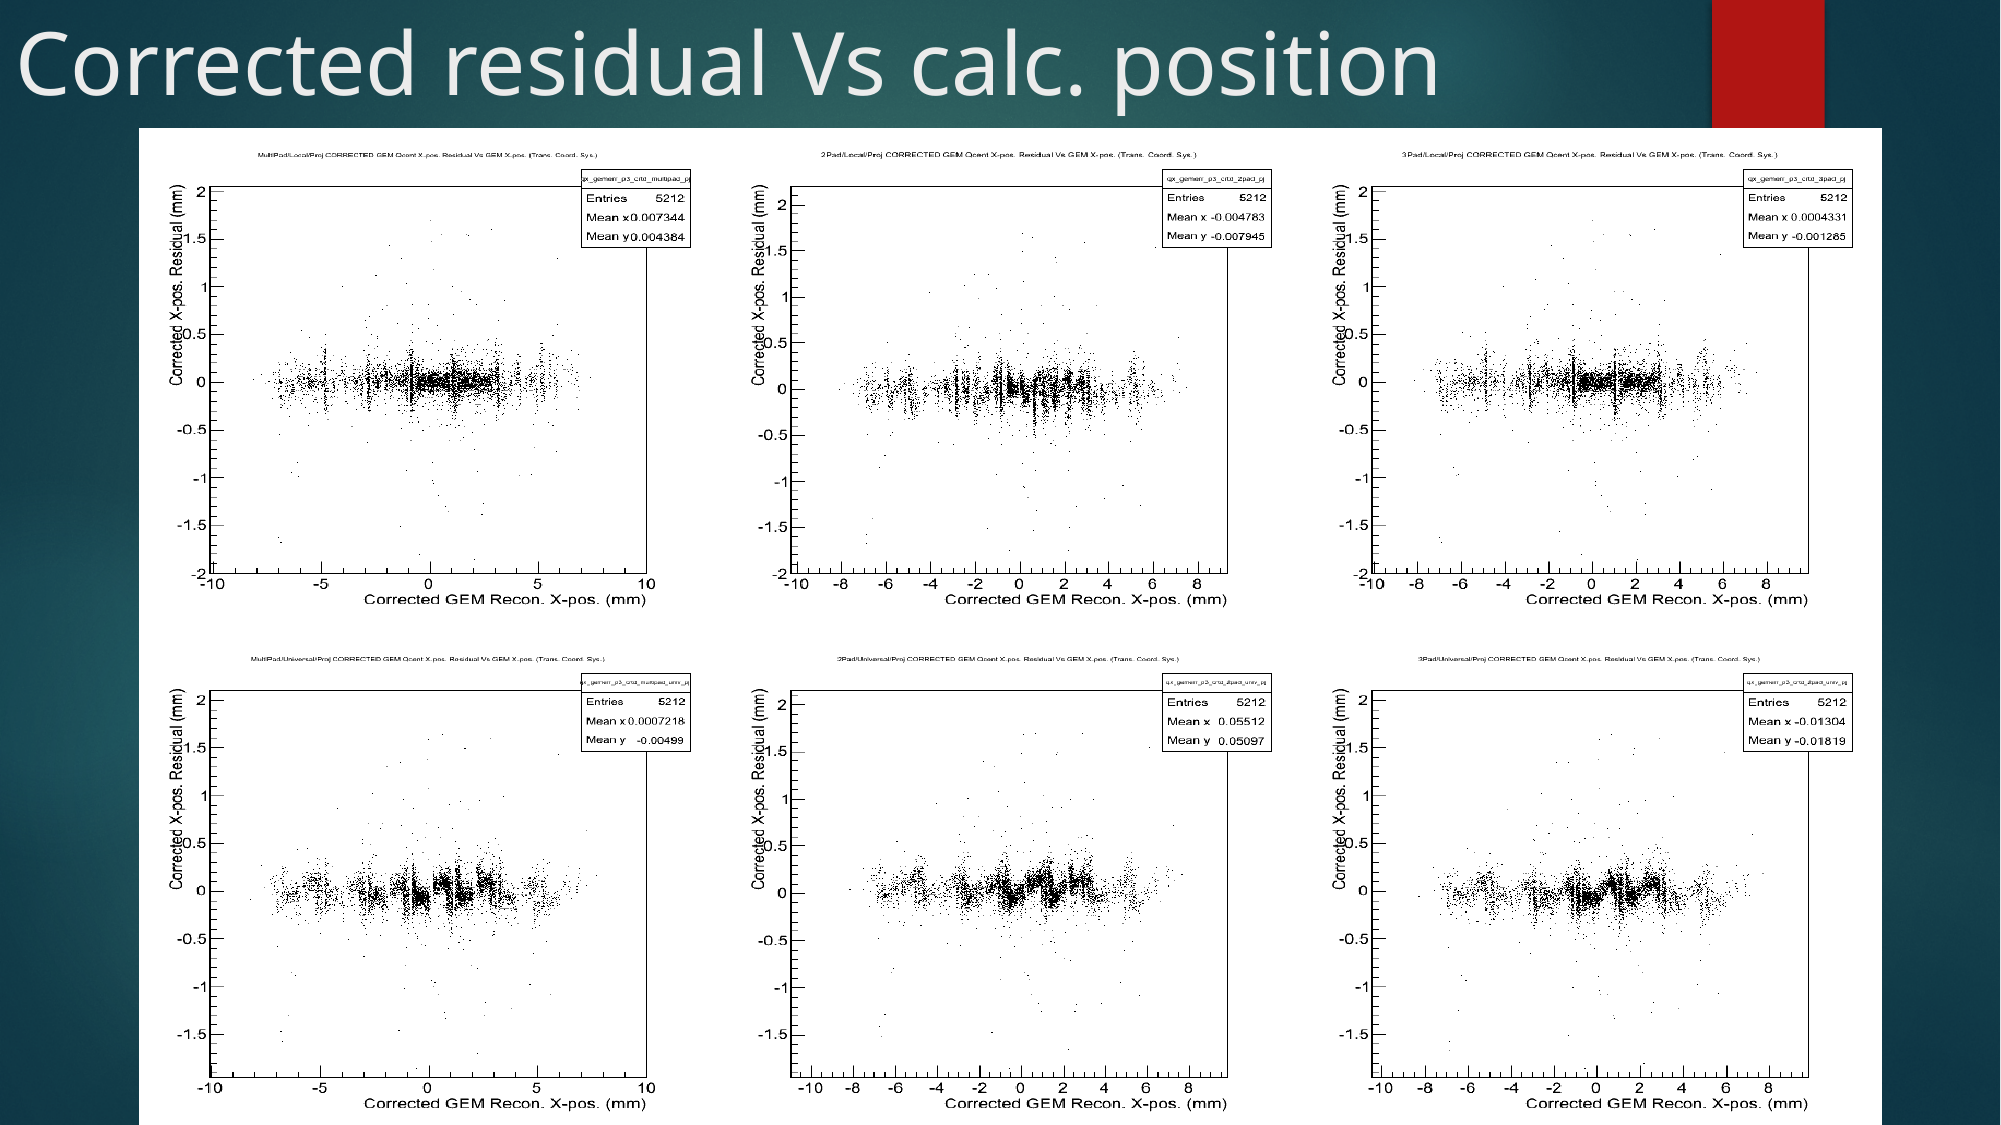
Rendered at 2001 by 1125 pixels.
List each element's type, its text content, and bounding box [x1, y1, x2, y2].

title Corrected residual Vs calc. position [0, 0, 1543, 230]
picture [0, 0, 1882, 1125]
